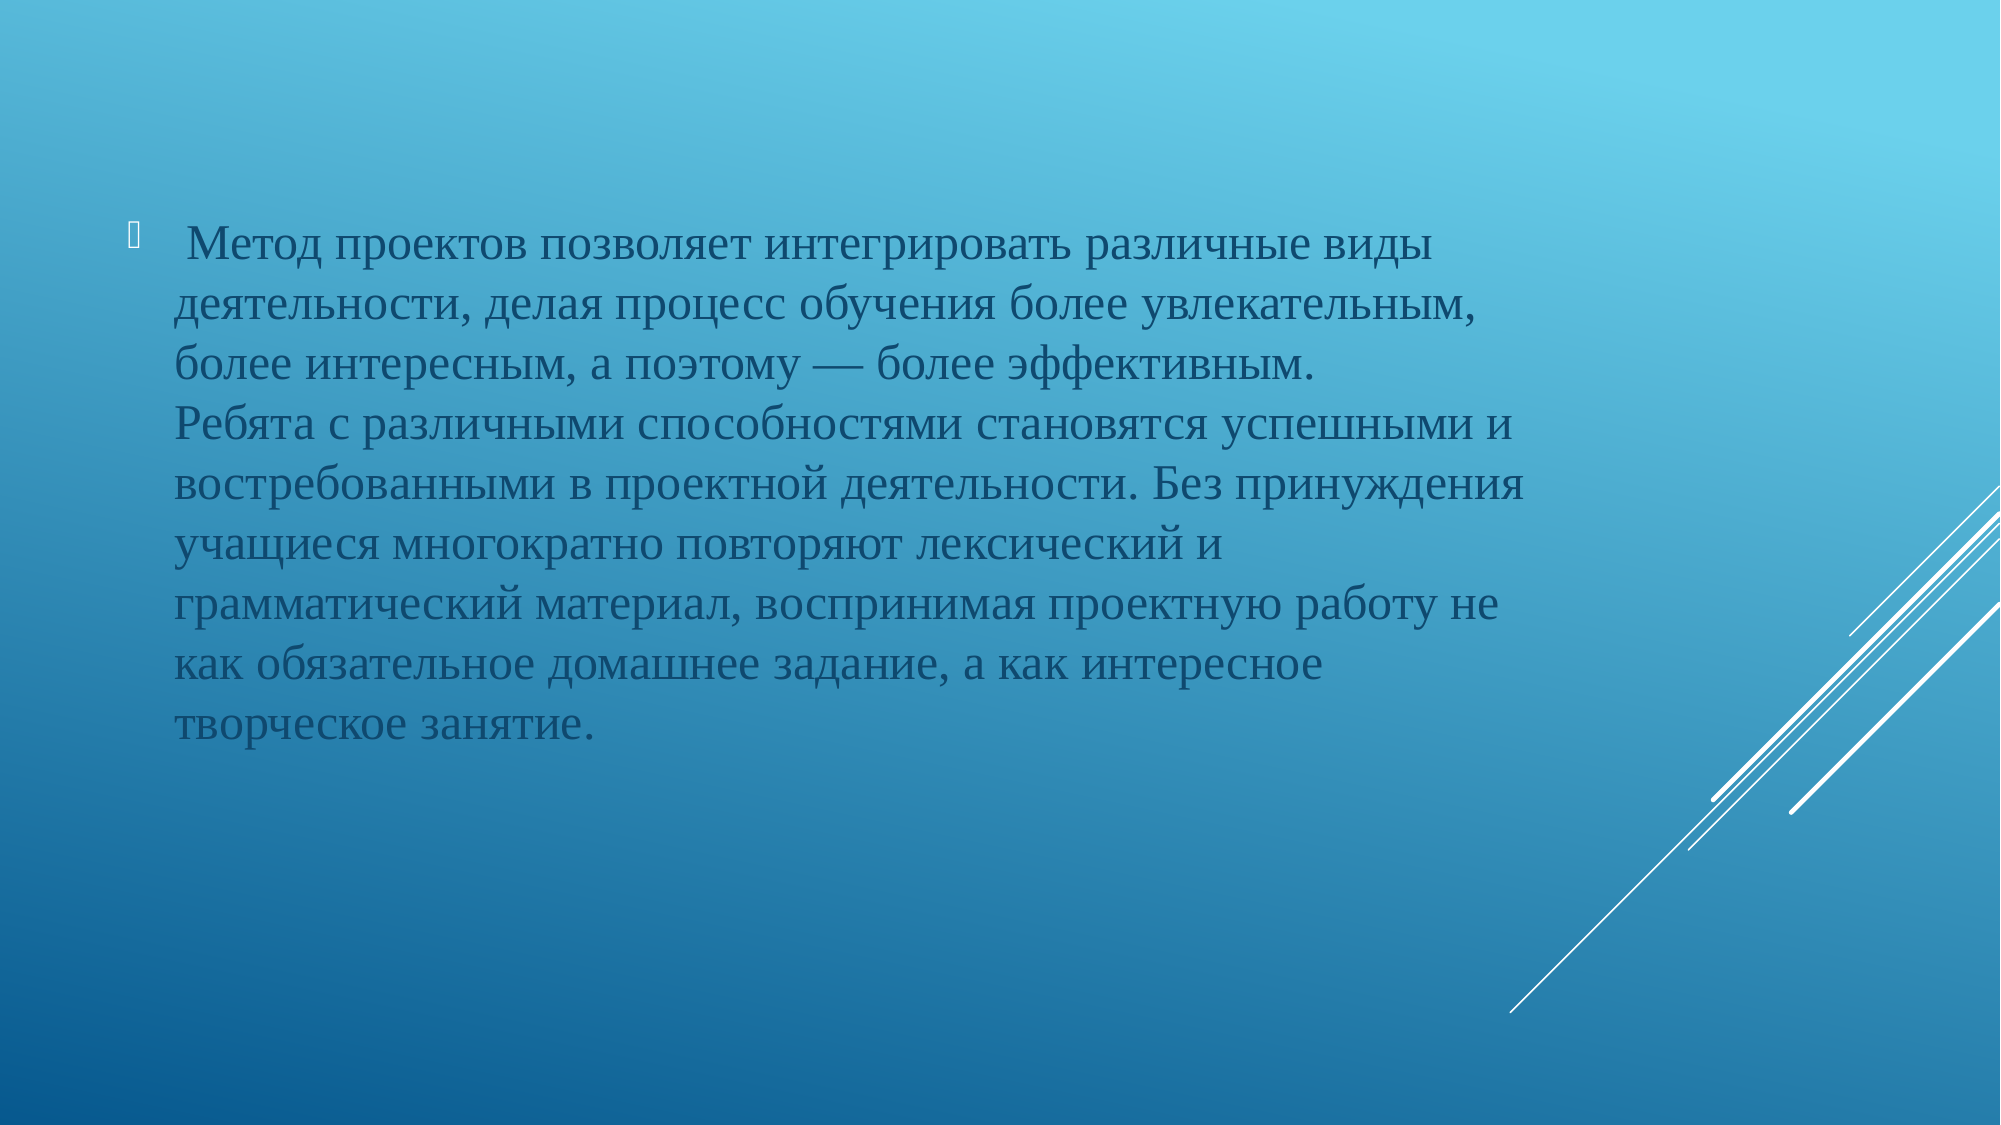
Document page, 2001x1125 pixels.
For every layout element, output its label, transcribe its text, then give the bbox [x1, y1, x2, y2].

list Метод проектов позволяет интегрировать различные виды деятельности, делая процесс обучения более увлекательным, более интересным, а поэтому — более эффективным. Ребята с различными способностями становятся успешными и востребованными в проектной деятельности. Без принуждения учащиеся многократно повторяют лексический и грамматический материал, воспринимая проектную работу не как обязательное домашнее задание, а как интересное творческое занятие. [112, 112, 1577, 846]
